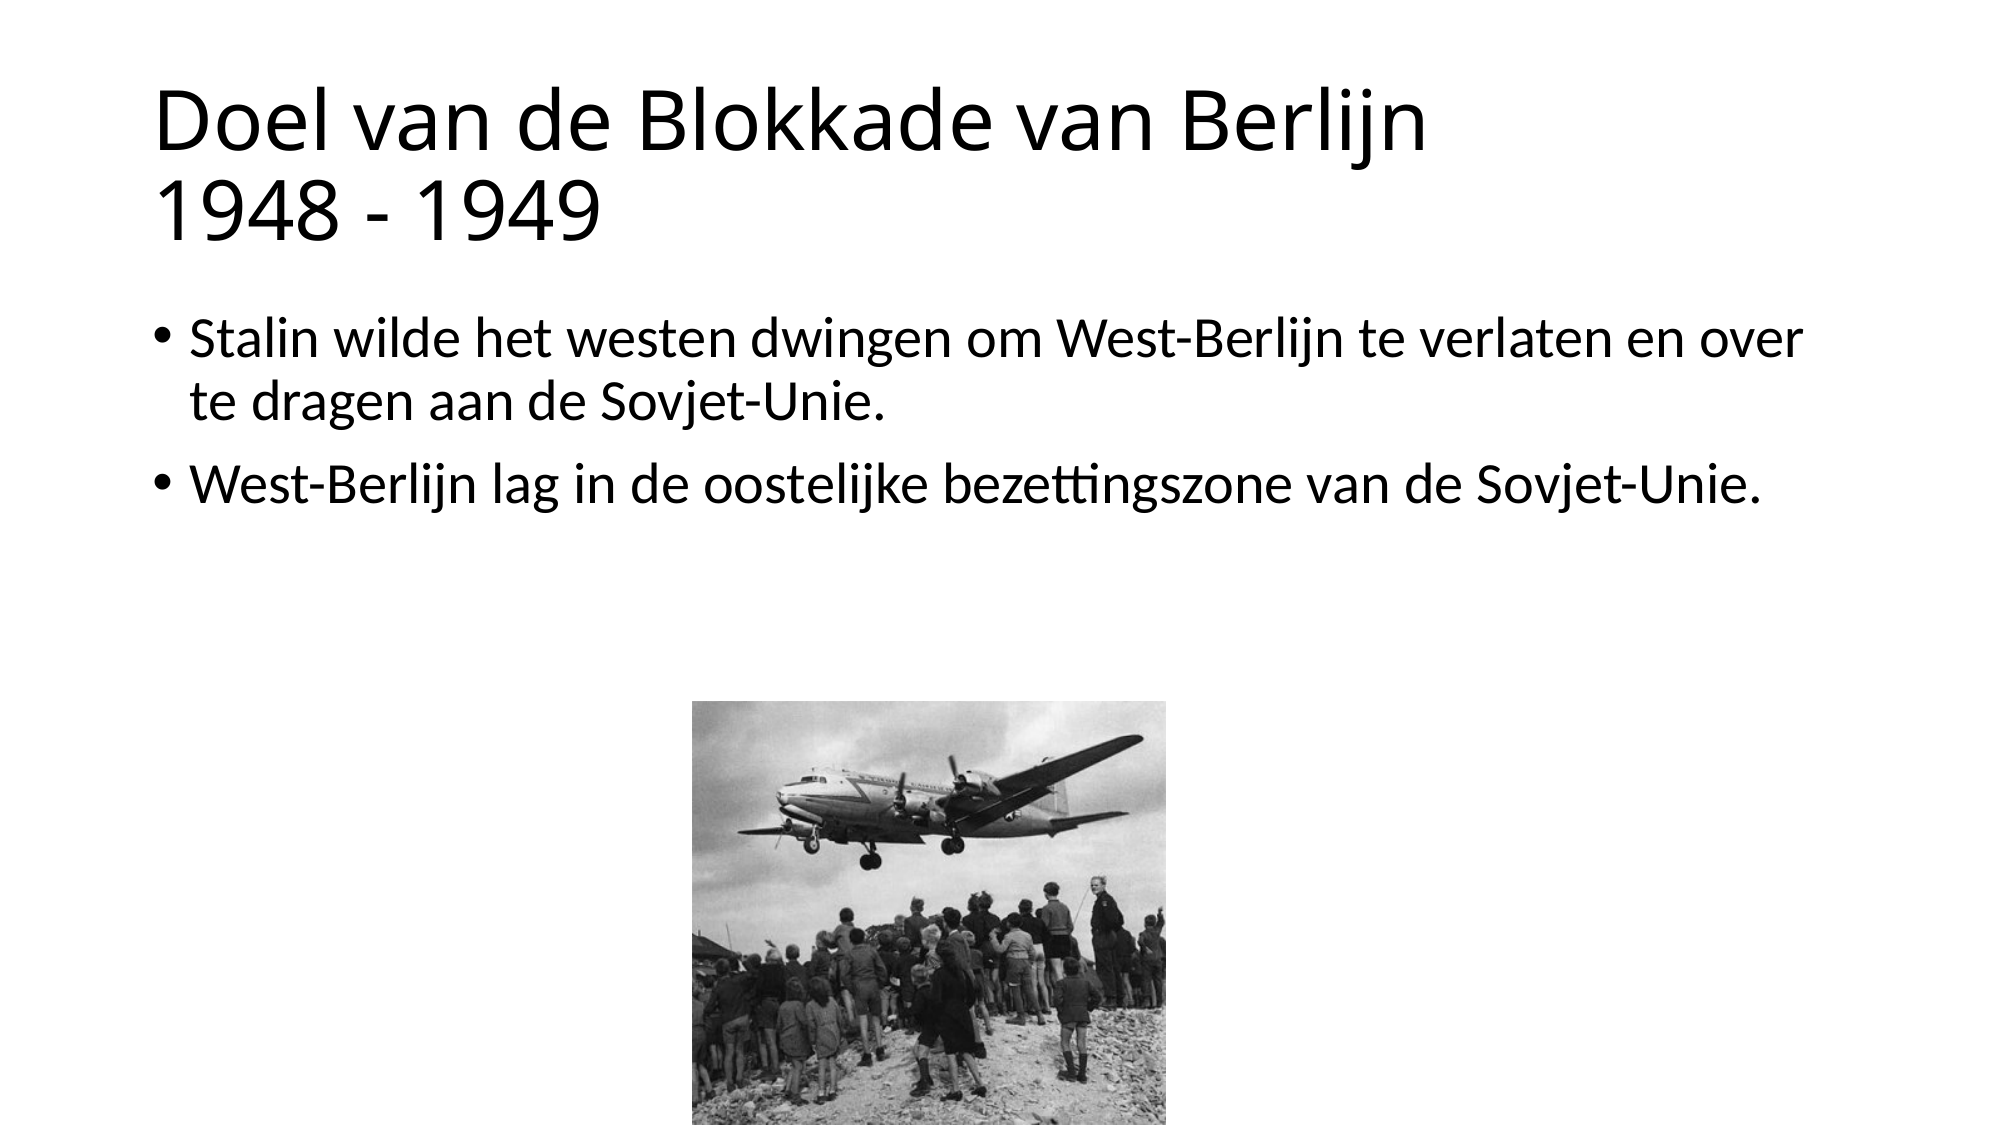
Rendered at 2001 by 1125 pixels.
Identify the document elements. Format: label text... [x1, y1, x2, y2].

title Doel van de Blokkade van Berlijn 1948 - 1949 [137, 59, 1863, 278]
picture [692, 701, 1166, 1125]
list Stalin wilde het westen dwingen om West-Berlijn te verlaten en over te dragen aan de Sovjet-Unie. West-Berlijn lag in de oostelijke bezettingszone van de Sovjet-Unie. [137, 299, 1863, 1014]
